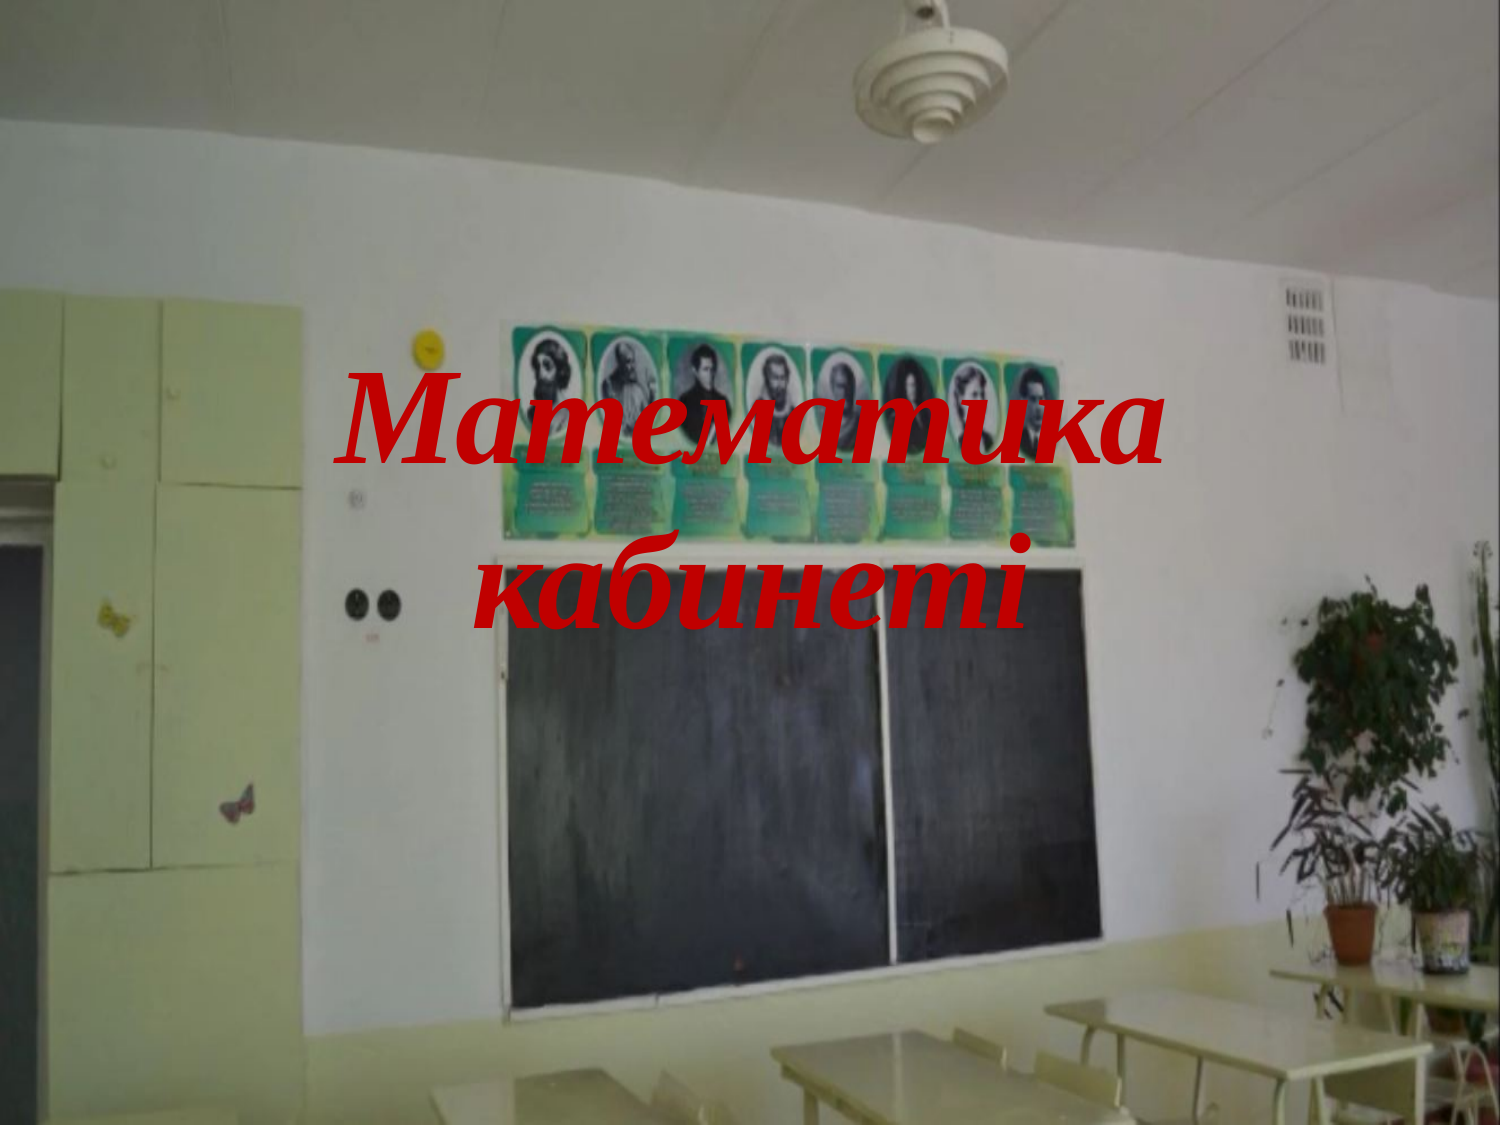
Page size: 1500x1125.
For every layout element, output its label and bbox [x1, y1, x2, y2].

list [0, 0, 1500, 1125]
